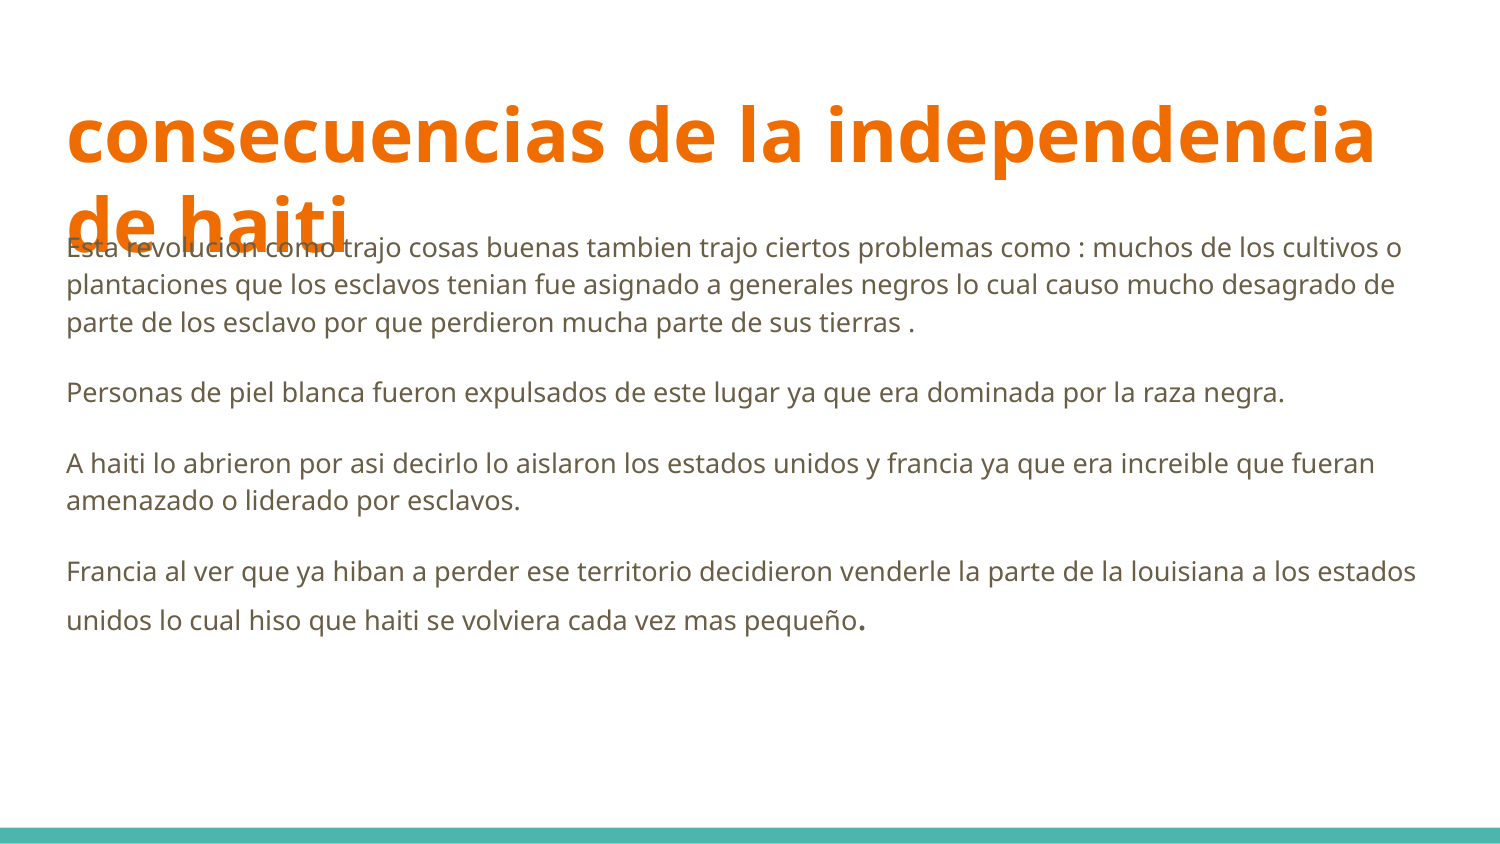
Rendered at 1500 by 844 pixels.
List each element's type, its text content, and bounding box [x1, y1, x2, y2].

title consecuencias de la independencia de haiti [51, 72, 1449, 189]
list Esta revolucion como trajo cosas buenas tambien trajo ciertos problemas como : muchos de los cultivos o plantaciones que los esclavos tenian fue asignado a generales negros lo cual causo mucho desagrado de parte de los esclavo por que perdieron mucha parte de sus tierras . Personas de piel blanca fueron expulsados de este lugar ya que era dominada por la raza negra. A haiti lo abrieron por asi decirlo lo aislaron los estados unidos y francia ya que era increible que fueran amenazado o liderado por esclavos. Francia al ver que ya hiban a perder ese territorio decidieron venderle la parte de la louisiana a los estados unidos lo cual hiso que haiti se volviera cada vez mas pequeño. [51, 210, 1449, 753]
